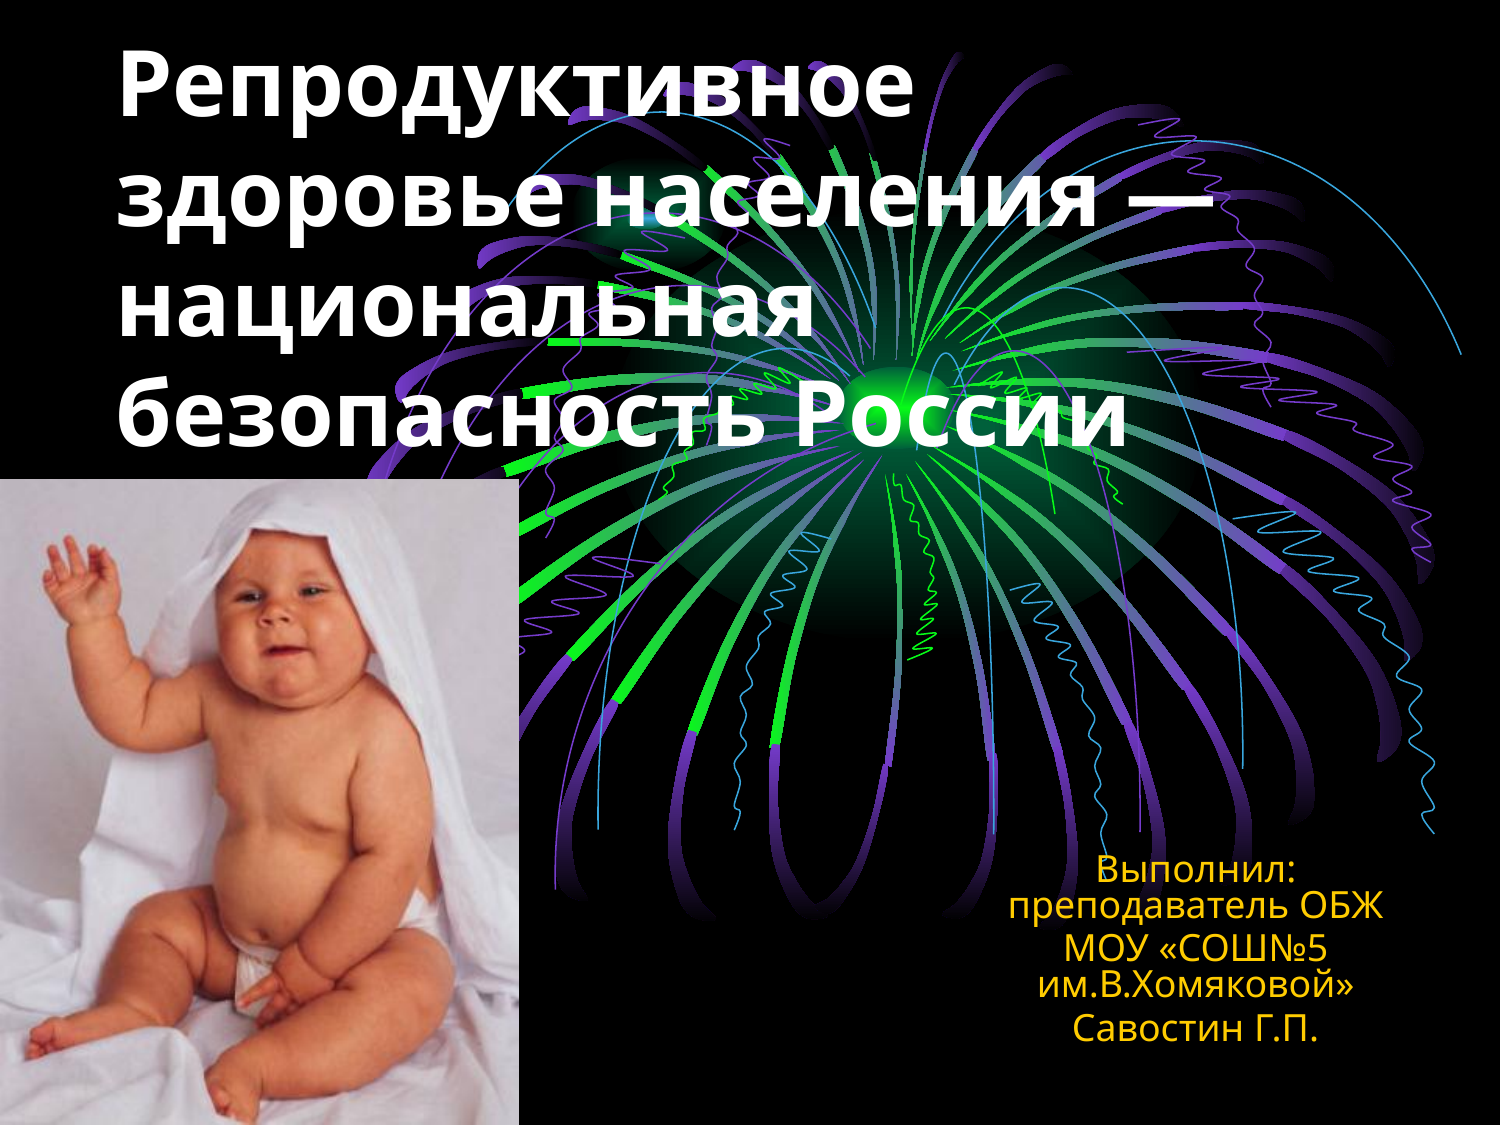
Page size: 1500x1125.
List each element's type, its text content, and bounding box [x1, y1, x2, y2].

title Репродуктивное здоровье населения — национальная безопасность России [100, 0, 1411, 489]
subtitle Выполнил: преподаватель ОБЖ МОУ «СОШ№5 им.В.Хомяковой» Савостин Г.П. [939, 846, 1453, 1079]
picture [0, 479, 523, 1125]
